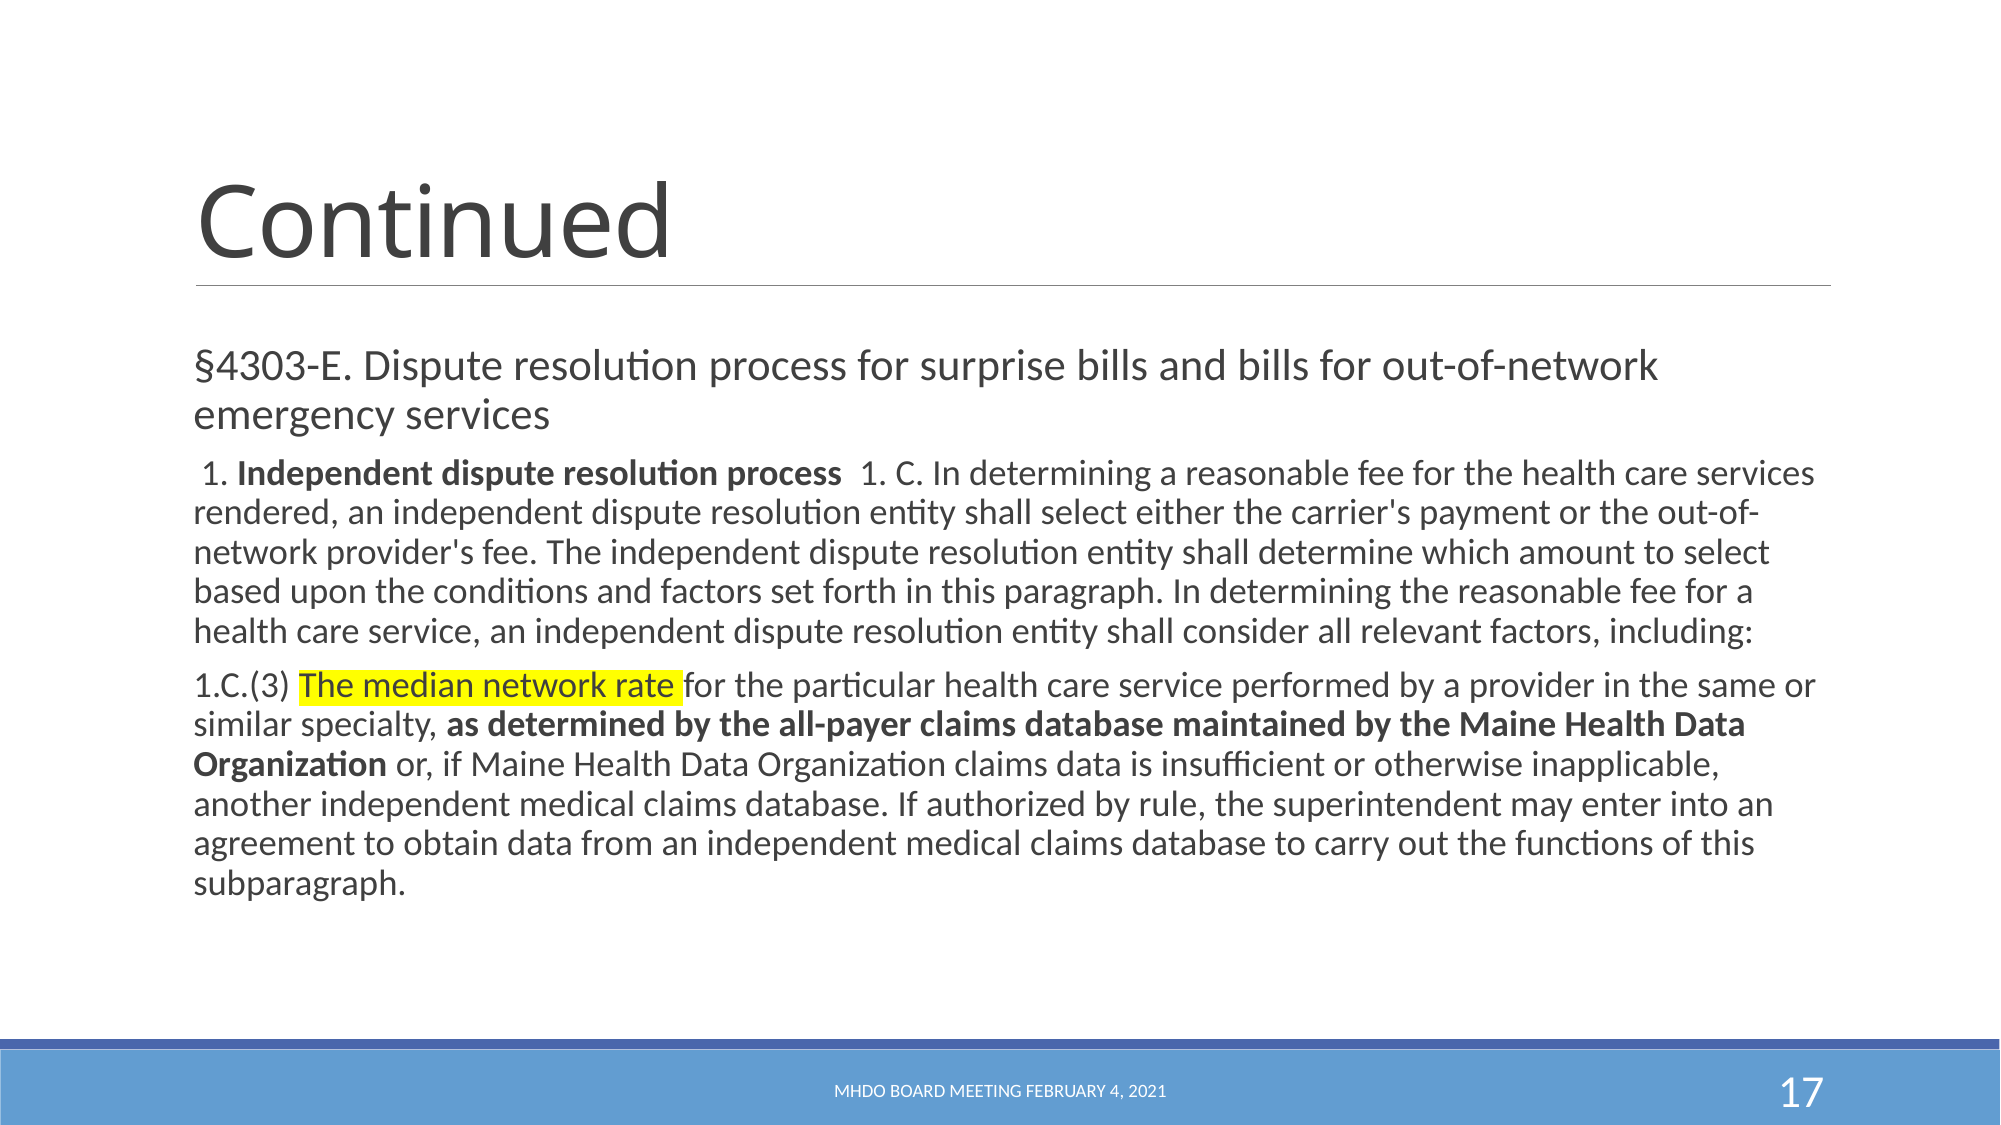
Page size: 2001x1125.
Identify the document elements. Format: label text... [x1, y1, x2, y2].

title Continued [180, 47, 1840, 285]
footer MHDO Board Meeting February 4, 2021 [604, 1059, 1396, 1120]
list §4303-E. Dispute resolution process for surprise bills and bills for out-of-network emergency services 1. Independent dispute resolution process 1. C. In determining a reasonable fee for the health care services rendered, an independent dispute resolution entity shall select either the carrier's payment or the out-of-network provider's fee. The independent dispute resolution entity shall determine which amount to select based upon the conditions and factors set forth in this paragraph. In determining the reasonable fee for a health care service, an independent dispute resolution entity shall consider all relevant factors, including: 1.C.(3) The median network rate for the particular health care service performed by a provider in the same or similar specialty, as determined by the all-payer claims database maintained by the Maine Health Data Organization or, if Maine Health Data Organization claims data is insufficient or otherwise inapplicable, another independent medical claims database. If authorized by rule, the superintendent may enter into an agreement to obtain data from an independent medical claims database to carry out the functions of this subparagraph. [180, 334, 1840, 963]
slide_number 17 [1624, 1059, 1840, 1120]
